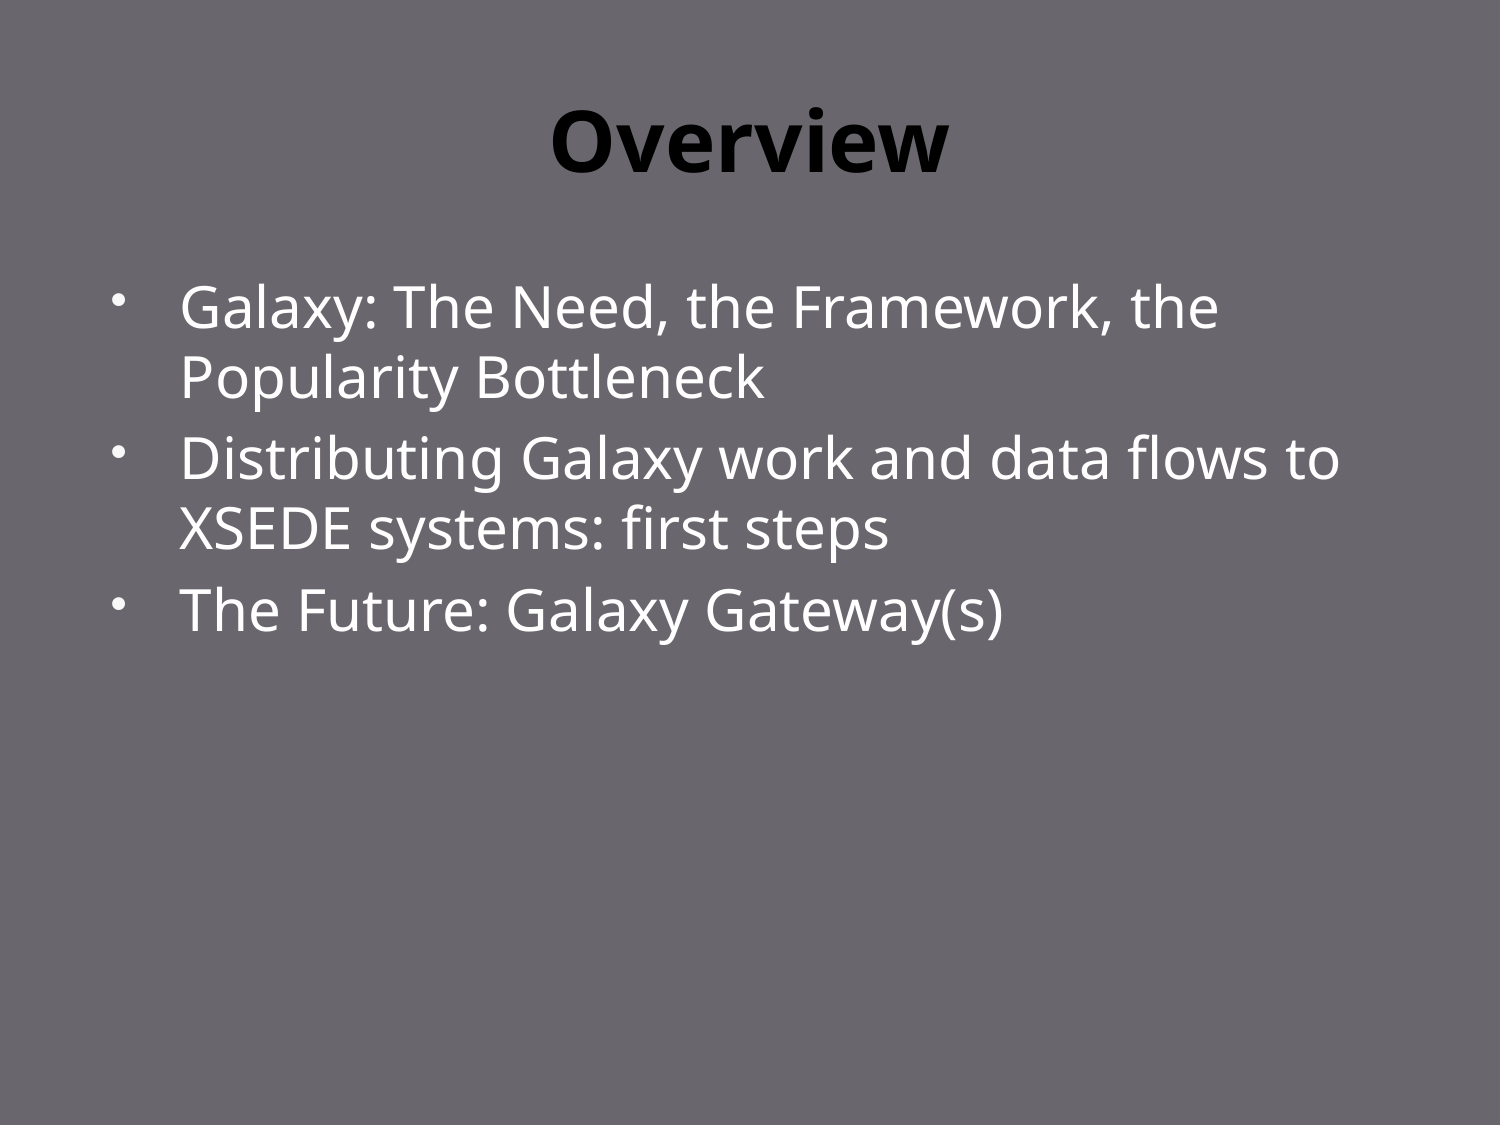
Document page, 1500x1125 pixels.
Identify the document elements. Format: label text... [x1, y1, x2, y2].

title Overview [75, 45, 1425, 233]
list Galaxy: The Need, the Framework, the Popularity Bottleneck Distributing Galaxy work and data flows to XSEDE systems: first steps The Future: Galaxy Gateway(s) [75, 262, 1425, 1035]
